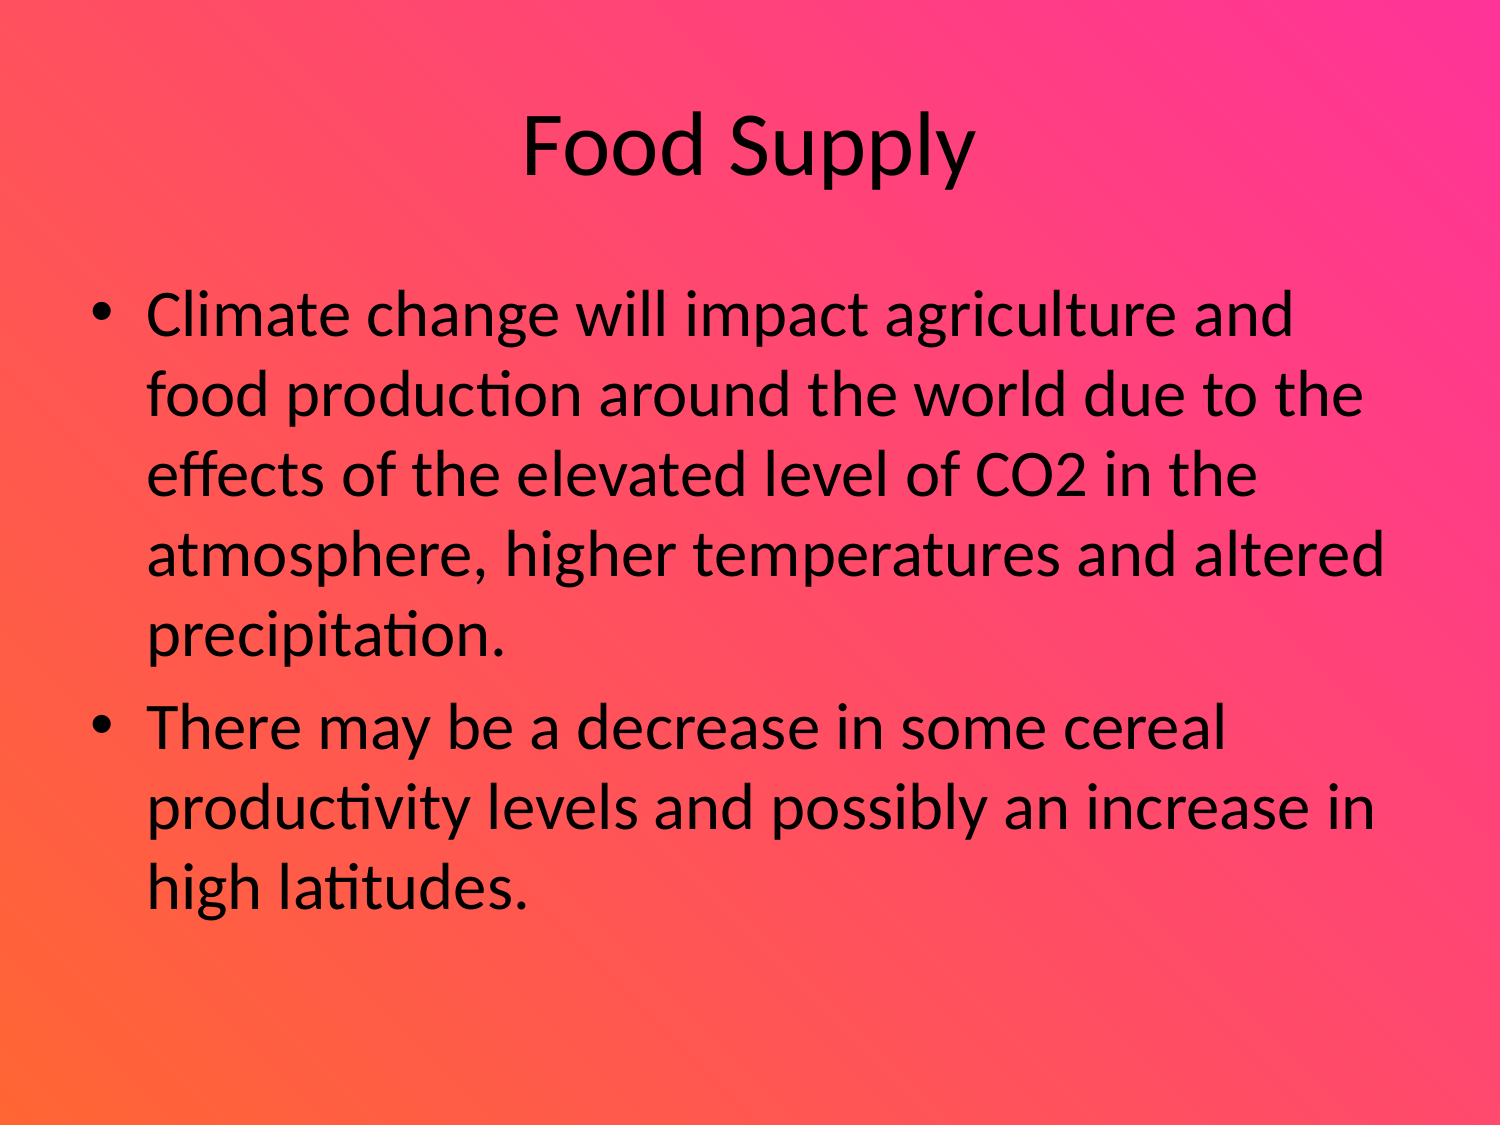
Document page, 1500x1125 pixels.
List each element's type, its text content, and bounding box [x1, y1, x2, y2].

title Food Supply [75, 45, 1425, 233]
list Climate change will impact agriculture and food production around the world due to the effects of the elevated level of CO2 in the atmosphere, higher temperatures and altered precipitation. There may be a decrease in some cereal productivity levels and possibly an increase in high latitudes. [75, 262, 1425, 1005]
